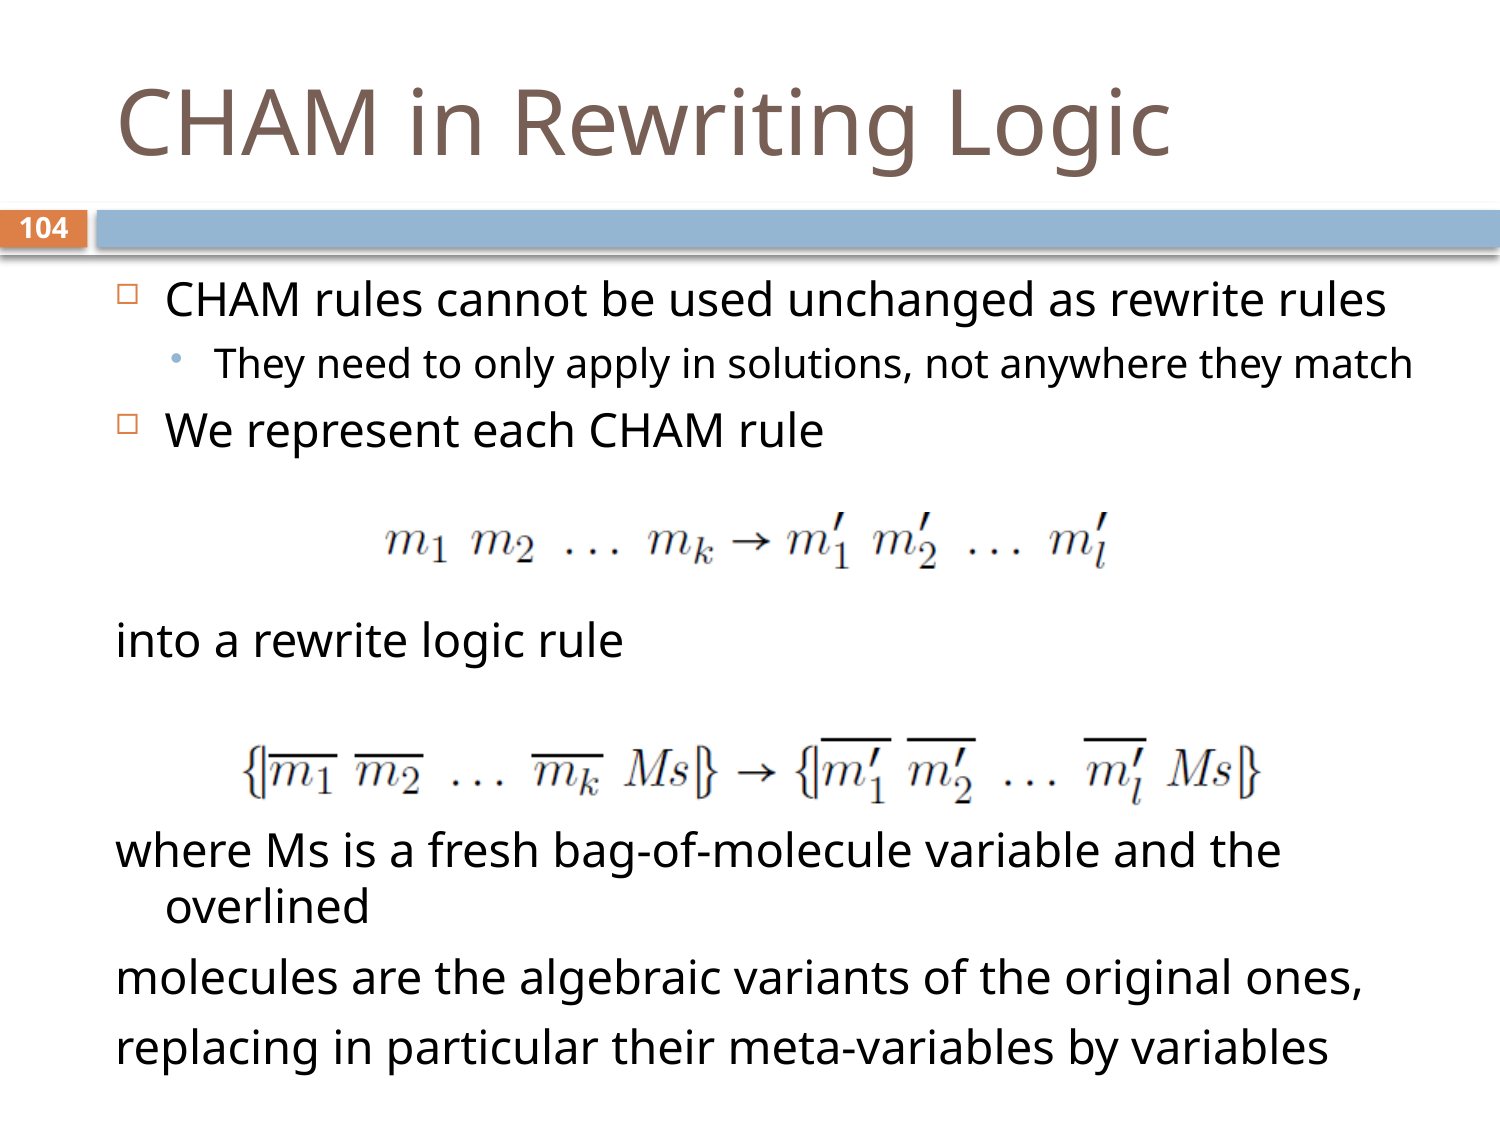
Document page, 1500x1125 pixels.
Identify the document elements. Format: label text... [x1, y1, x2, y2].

title CHAM in Rewriting Logic [100, 37, 1438, 200]
slide_number 104 [0, 208, 88, 249]
picture [374, 512, 1126, 580]
list CHAM rules cannot be used unchanged as rewrite rules They need to only apply in solutions, not anywhere they match We represent each CHAM rule into a rewrite logic rule where Ms is a fresh bag-of-molecule variable and the overlined molecules are the algebraic variants of the original ones, replacing in particular their meta-variables by variables [100, 262, 1438, 1088]
picture [225, 724, 1275, 818]
